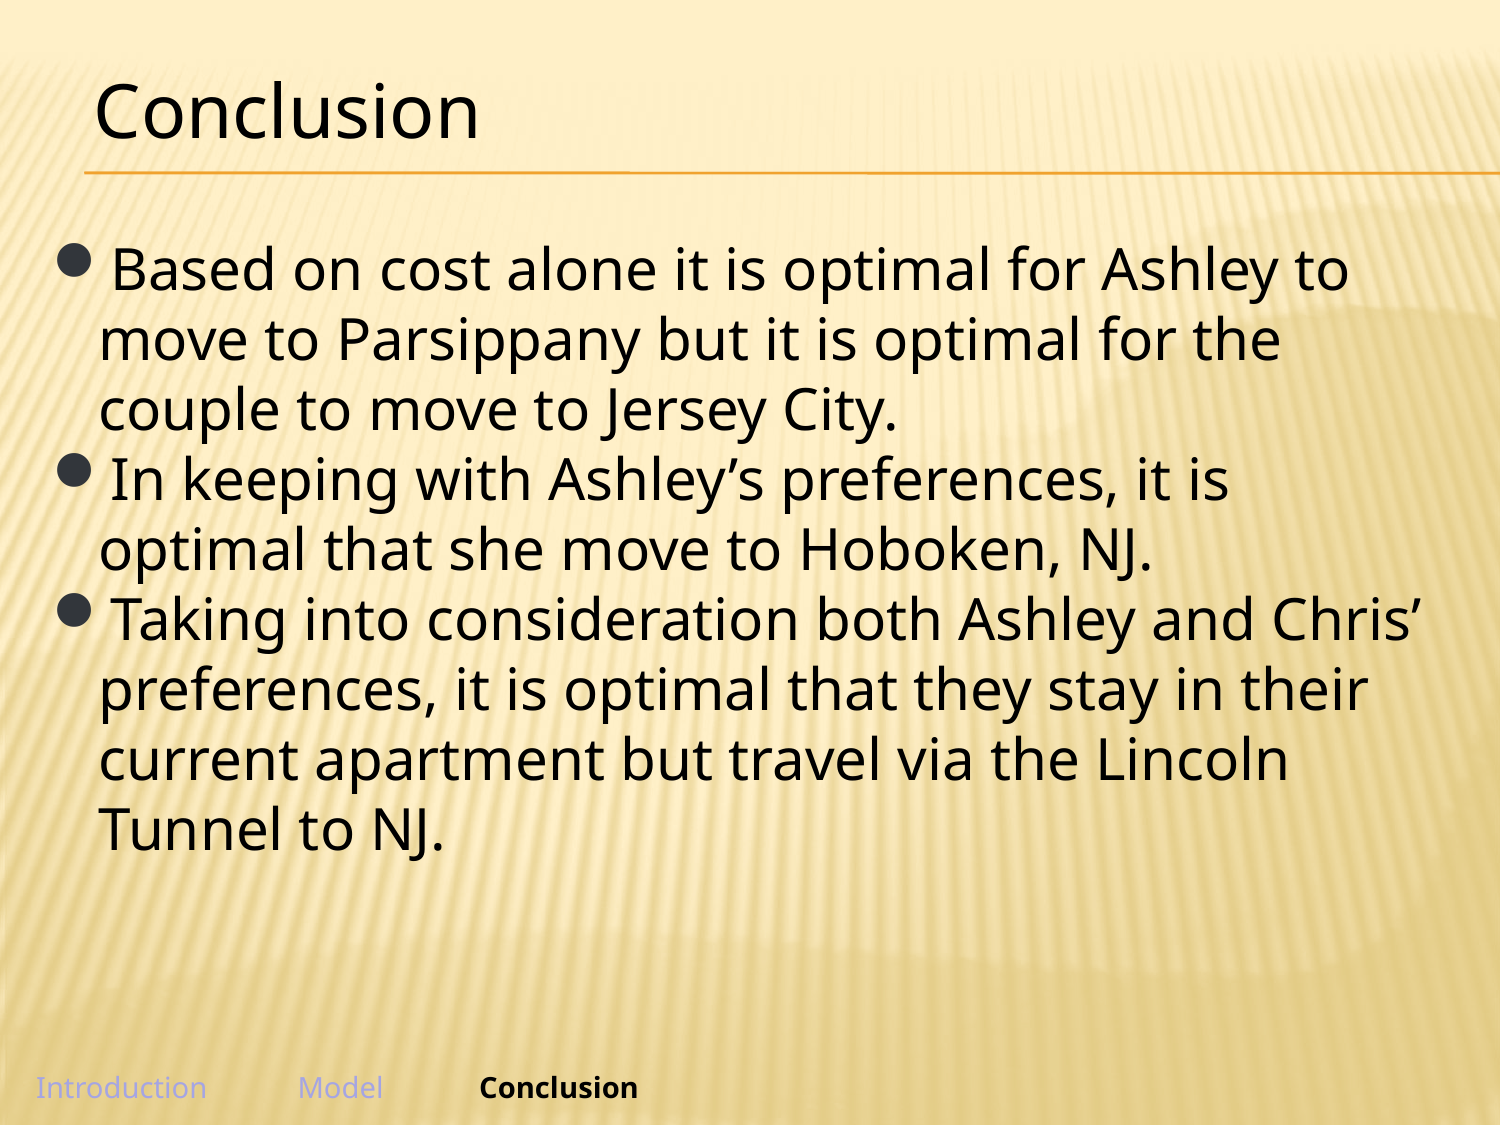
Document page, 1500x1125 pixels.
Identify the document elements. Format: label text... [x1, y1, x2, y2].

text_box Conclusion [78, 56, 497, 162]
text_box Based on cost alone it is optimal for Ashley to move to Parsippany but it is optimal for the couple to move to Jersey City. In keeping with Ashley’s preferences, it is optimal that she move to Hoboken, NJ. Taking into consideration both Ashley and Chris’ preferences, it is optimal that they stay in their current apartment but travel via the Lincoln Tunnel to NJ. [37, 224, 1463, 870]
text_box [12, 1061, 669, 1113]
